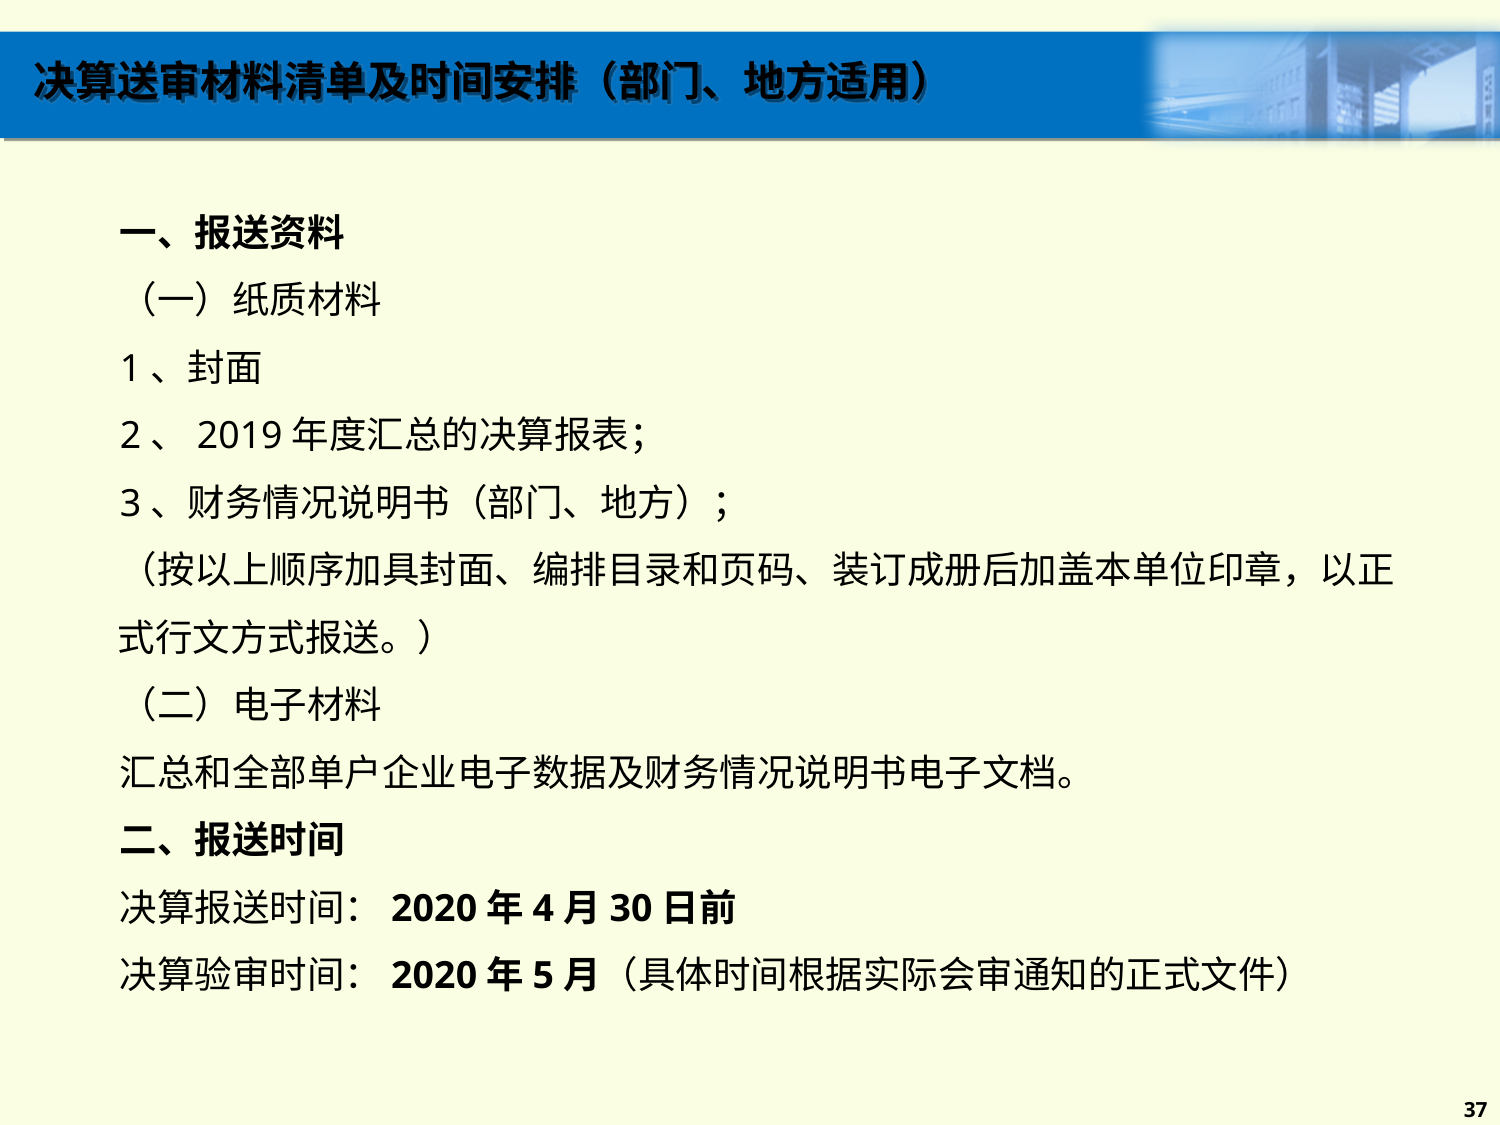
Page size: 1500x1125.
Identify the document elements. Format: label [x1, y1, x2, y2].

text_box [1412, 1089, 1500, 1125]
text_box [102, 179, 1415, 1004]
picture [1136, 14, 1500, 153]
title [18, 47, 1330, 251]
